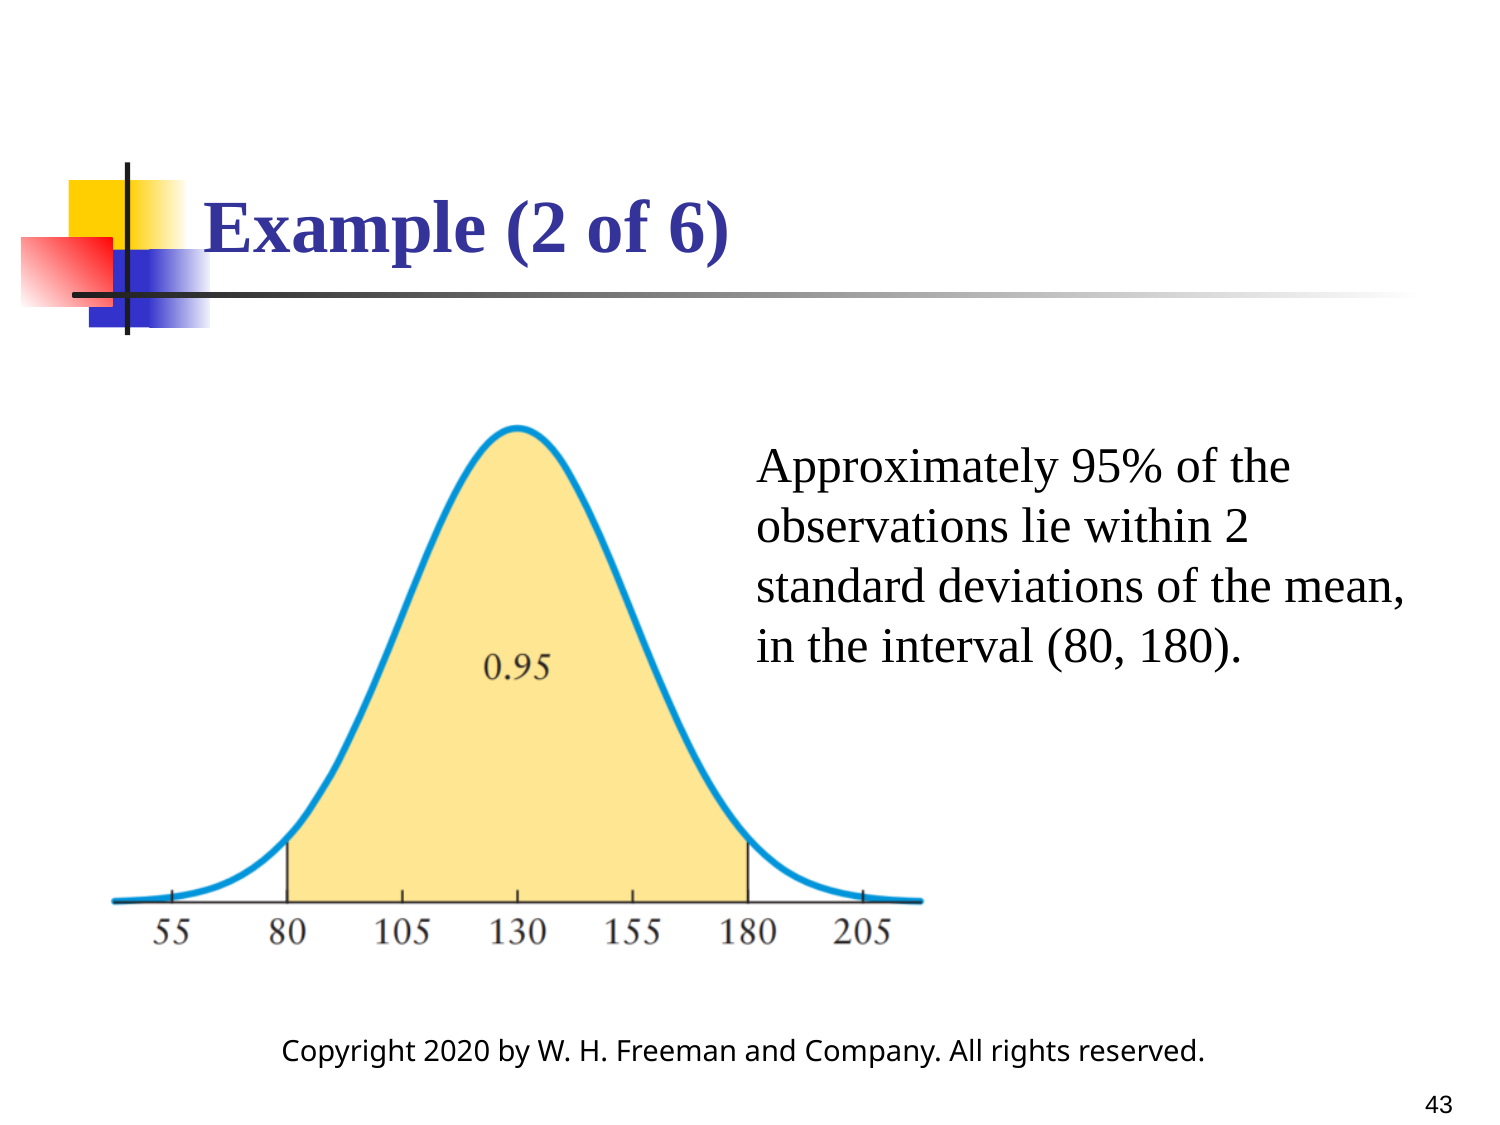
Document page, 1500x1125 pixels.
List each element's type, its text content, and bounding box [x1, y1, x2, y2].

title Example (2 of 6) [188, 35, 1468, 275]
picture [110, 424, 926, 946]
list Approximately 95% of the observations lie within 2 standard deviations of the mean, in the interval (80, 180). [926, 425, 1425, 675]
